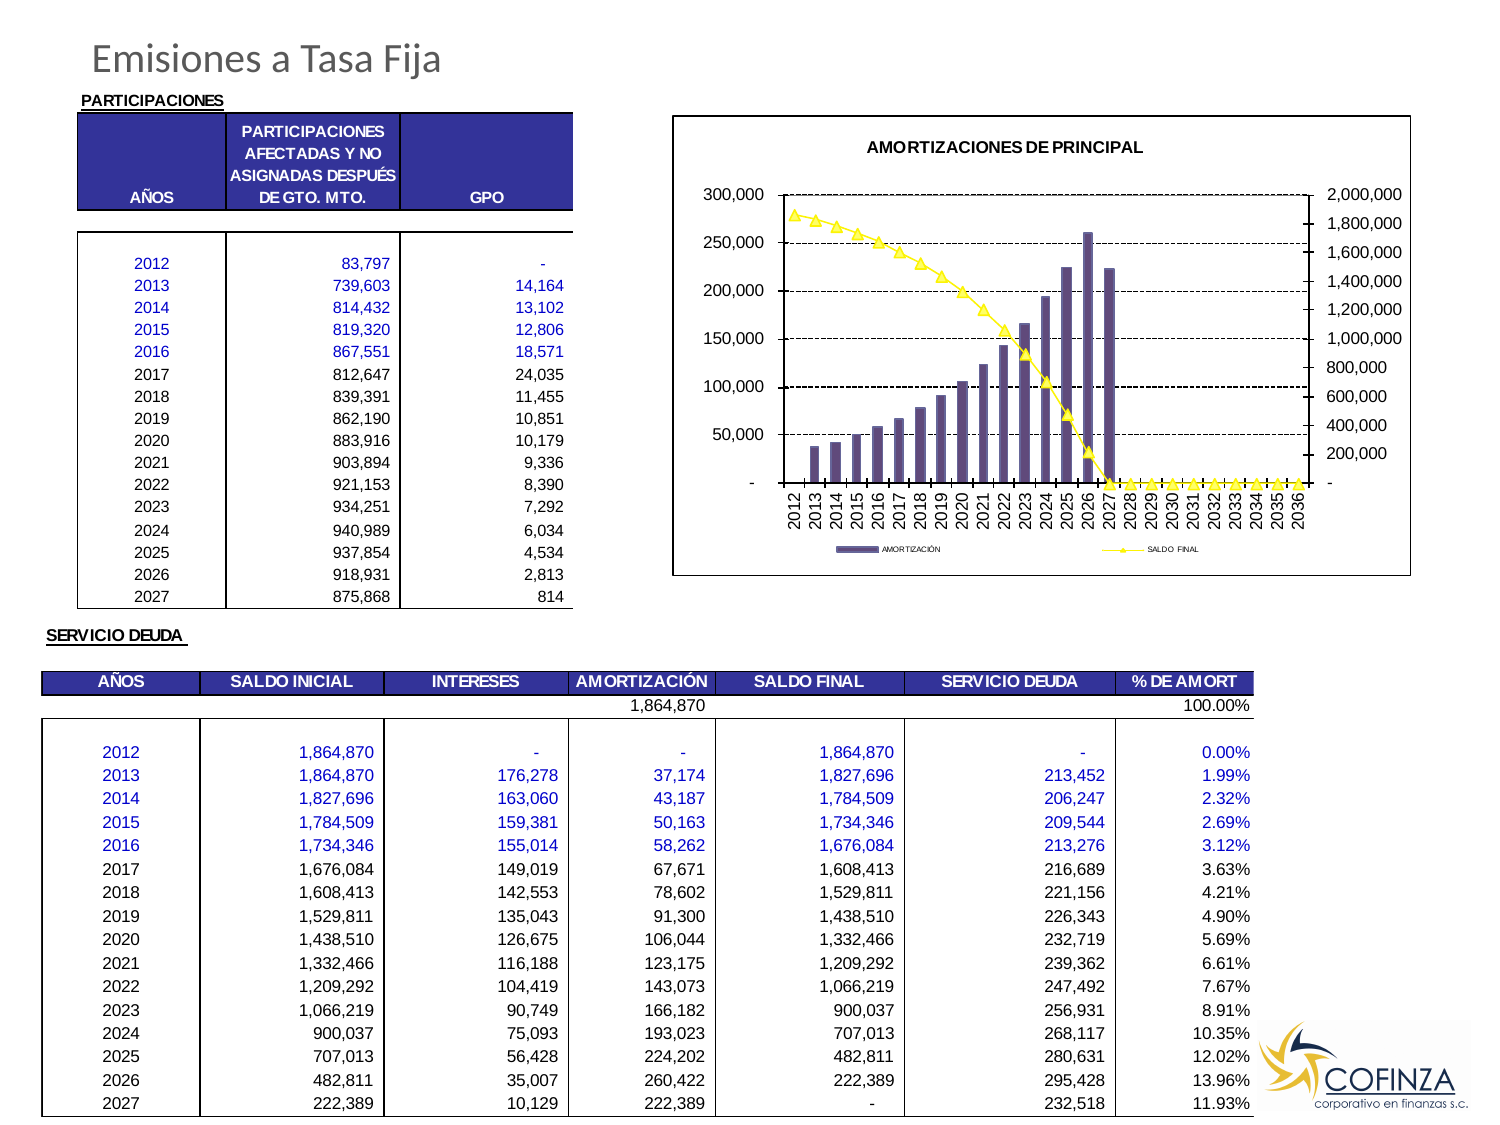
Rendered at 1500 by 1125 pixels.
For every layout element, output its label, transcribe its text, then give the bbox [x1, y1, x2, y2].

picture [1257, 1020, 1471, 1111]
picture [40, 623, 1256, 1118]
text_box [0, 0, 1500, 213]
text_box Emisiones a Tasa Fija [76, 23, 1355, 149]
picture [76, 89, 575, 610]
picture [670, 113, 1412, 577]
